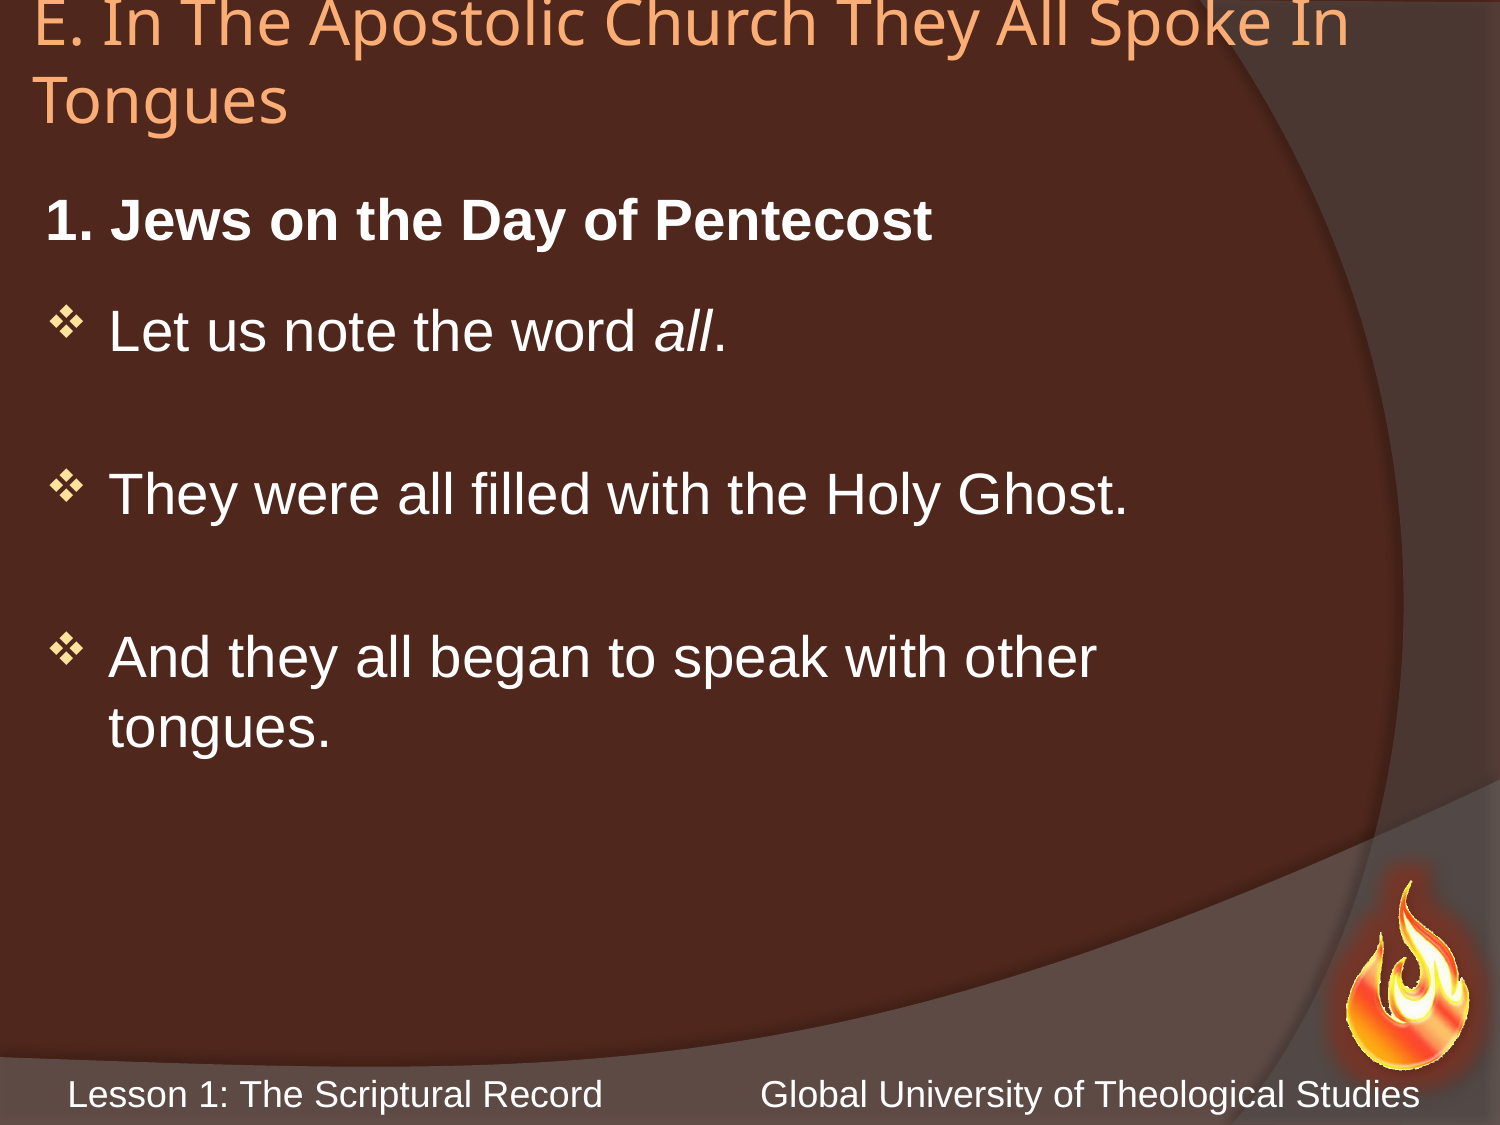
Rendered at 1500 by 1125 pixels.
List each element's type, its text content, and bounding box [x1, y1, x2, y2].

title E. In The Apostolic Church They All Spoke In Tongues [24, 0, 1500, 118]
text_box Lesson 1: The Scriptural Record Global University of Theological Studies [0, 1062, 1500, 1123]
list 1. Jews on the Day of Pentecost Let us note the word all. They were all filled with the Holy Ghost. And they all began to speak with other tongues. [24, 174, 1313, 1013]
picture [1339, 874, 1476, 1078]
